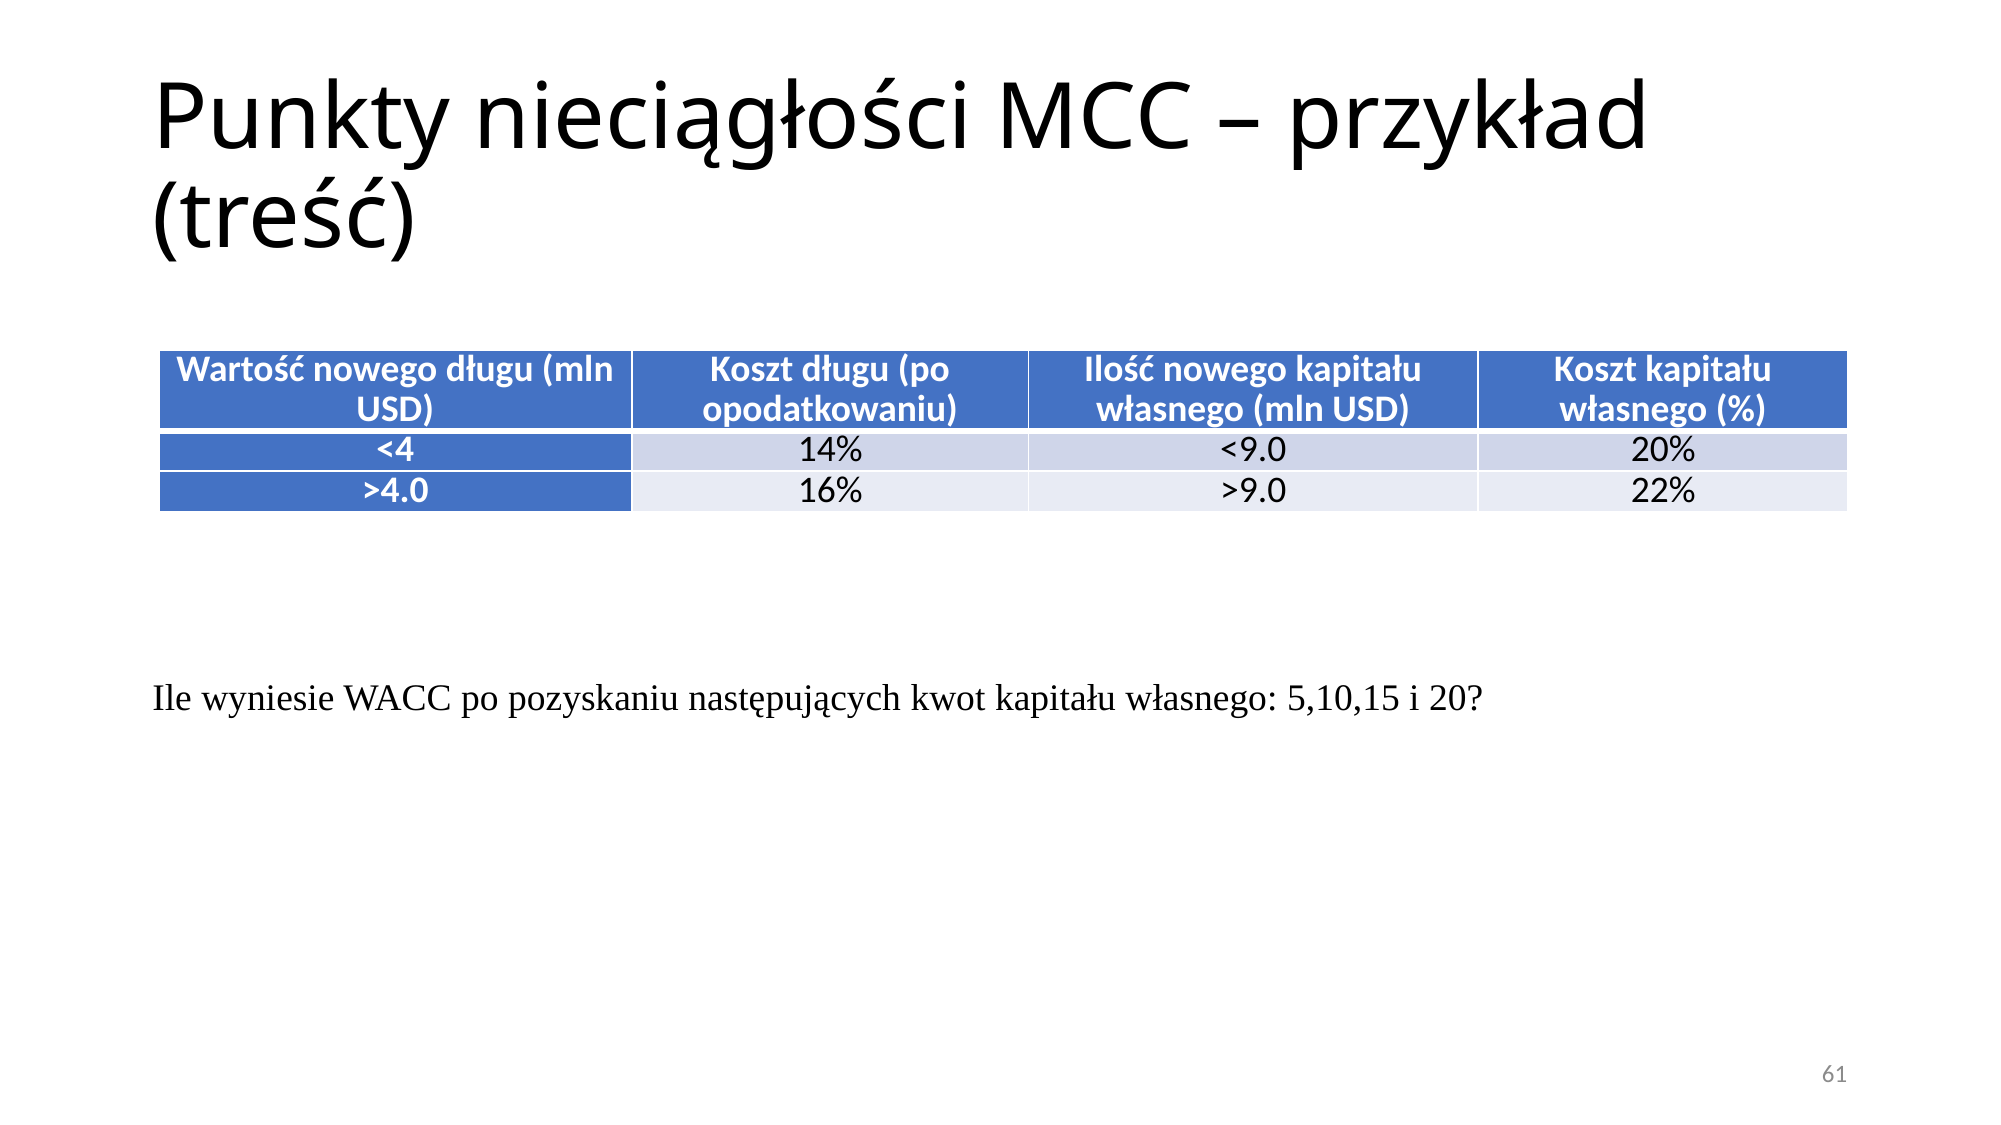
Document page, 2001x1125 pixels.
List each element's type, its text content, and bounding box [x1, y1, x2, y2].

table_cell <4 [160, 434, 631, 470]
table_header Koszt kapitału własnego (%) [1479, 351, 1847, 428]
text_box Ile wyniesie WACC po pozyskaniu następujących kwot kapitału własnego: 5,10,15 i 20? [137, 662, 1884, 726]
table_cell <9.0 [1029, 434, 1477, 470]
slide_number 61 [1412, 1042, 1863, 1103]
table_header Wartość nowego długu (mln USD) [160, 351, 631, 428]
table_cell >4.0 [160, 472, 631, 511]
table_cell 20% [1479, 434, 1847, 470]
table_cell 16% [633, 472, 1028, 511]
title Punkty nieciągłości MCC – przykład (treść) [137, 59, 1863, 278]
table_cell 14% [633, 434, 1028, 470]
table_header Ilość nowego kapitału własnego (mln USD) [1029, 351, 1477, 428]
table_cell 22% [1479, 472, 1847, 511]
table_header Koszt długu (po opodatkowaniu) [633, 351, 1028, 428]
table_cell >9.0 [1029, 472, 1477, 511]
